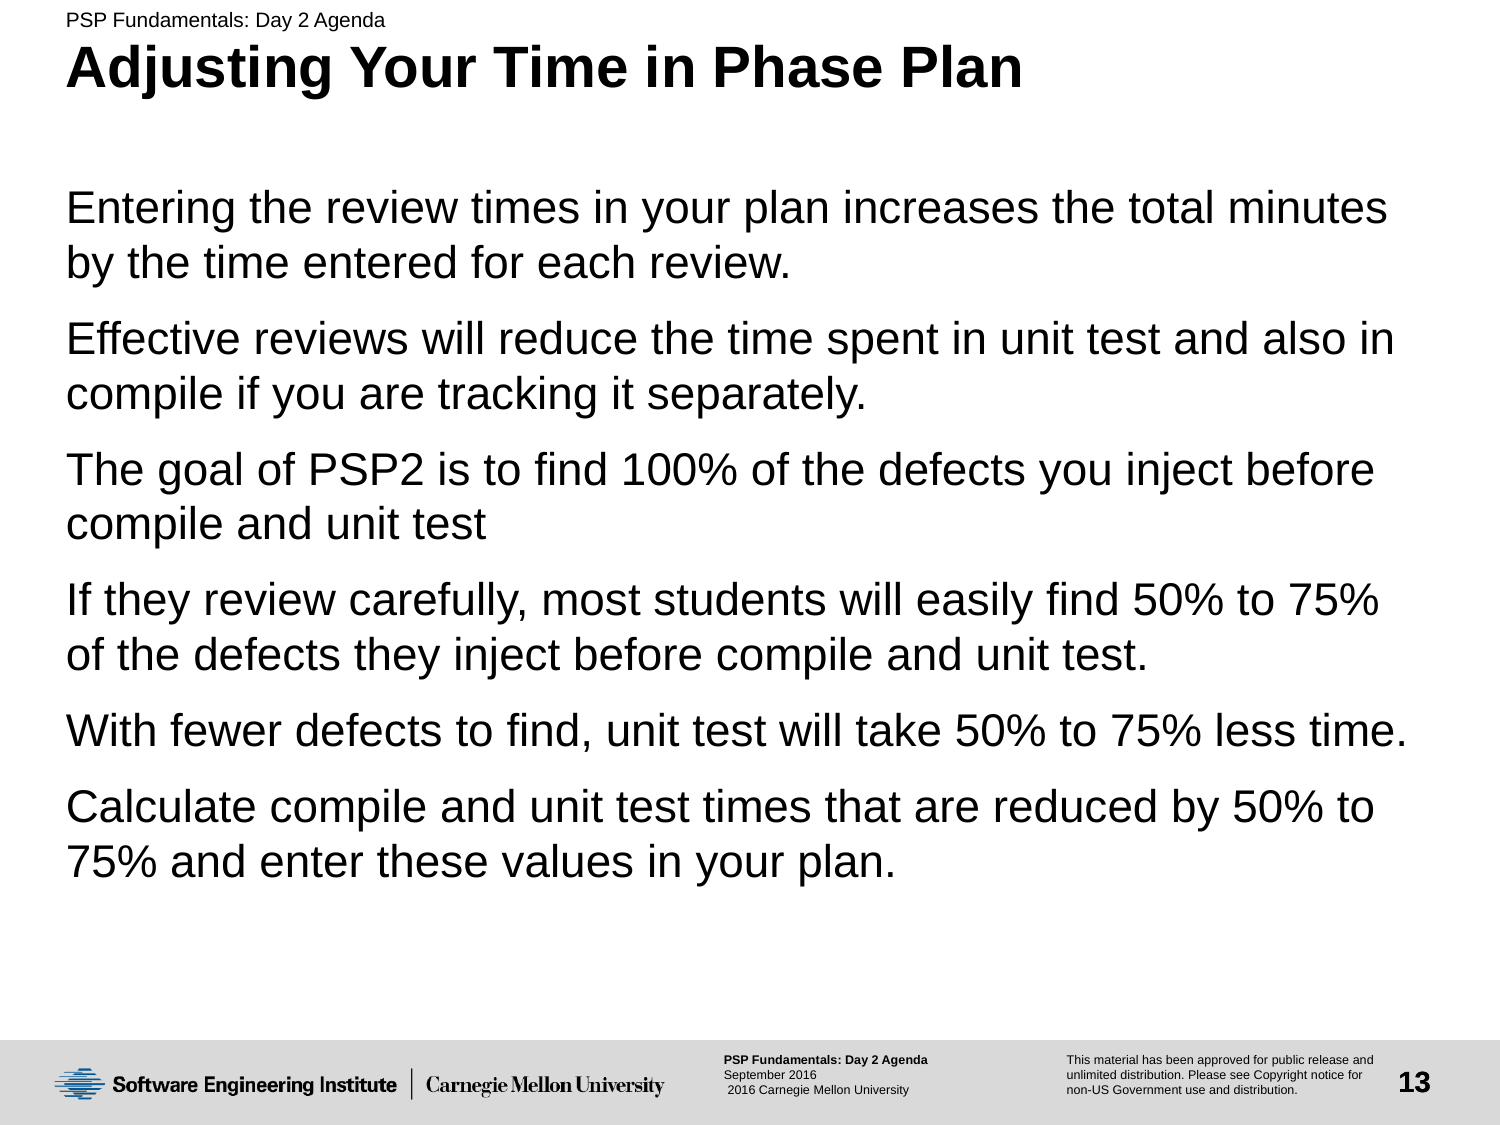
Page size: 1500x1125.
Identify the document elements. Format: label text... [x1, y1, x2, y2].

picture [46, 1061, 673, 1104]
list Entering the review times in your plan increases the total minutes by the time entered for each review. Effective reviews will reduce the time spent in unit test and also in compile if you are tracking it separately. The goal of PSP2 is to find 100% of the defects you inject before compile and unit test If they review carefully, most students will easily find 50% to 75% of the defects they inject before compile and unit test. With fewer defects to find, unit test will take 50% to 75% less time. Calculate compile and unit test times that are reduced by 50% to 75% and enter these values in your plan. [65, 177, 1431, 1000]
title Adjusting Your Time in Phase Plan [65, 37, 1430, 148]
